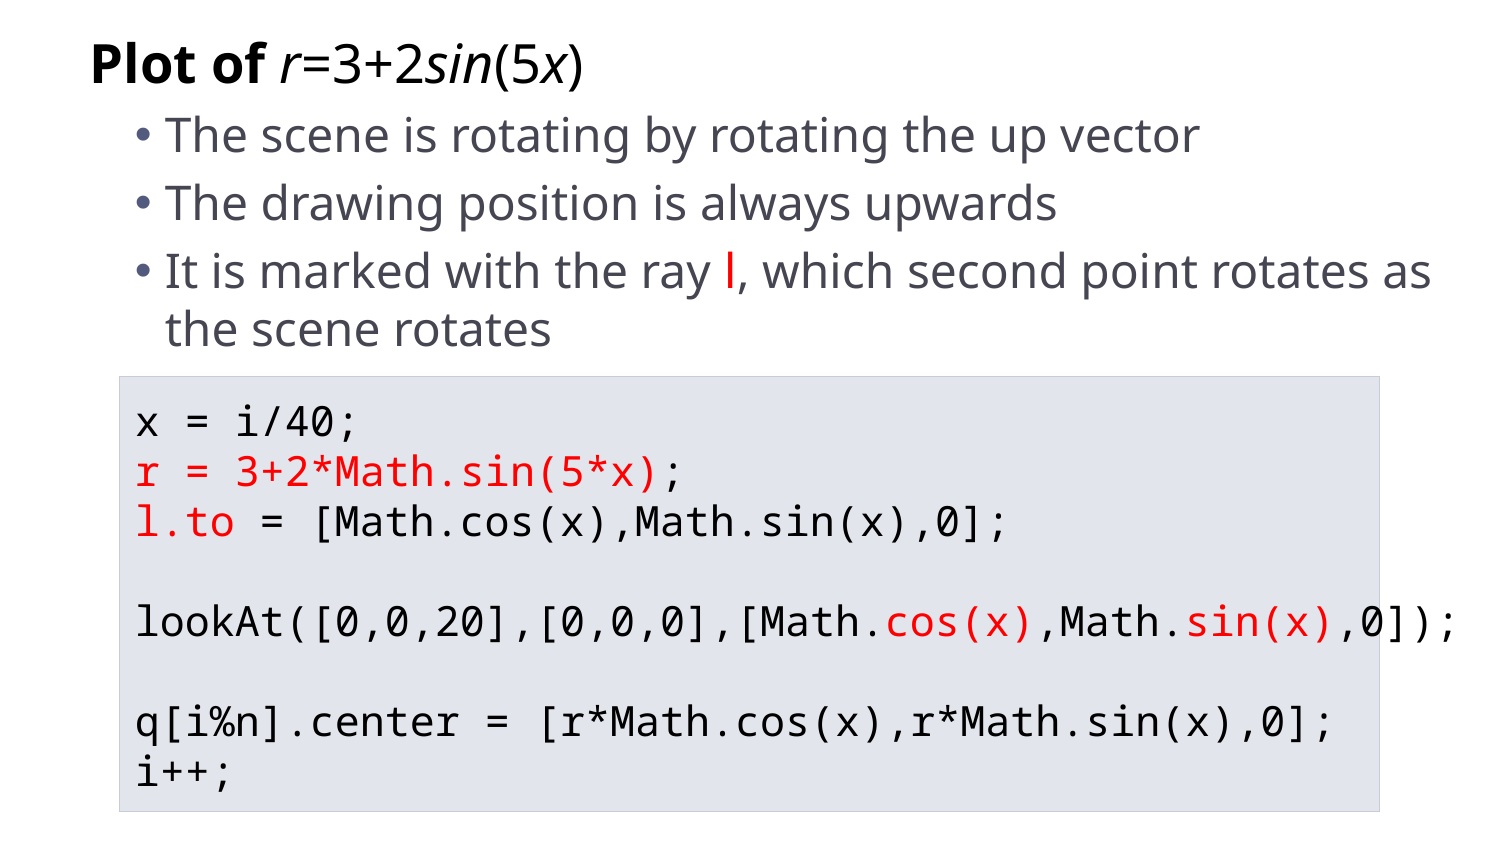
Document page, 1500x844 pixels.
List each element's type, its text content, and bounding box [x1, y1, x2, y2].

list Plot of r=3+2sin(5x) The scene is rotating by rotating the up vector The drawing position is always upwards It is marked with the ray l, which second point rotates as the scene rotates [75, 21, 1475, 835]
text_box x = i/40; r = 3+2*Math.sin(5*x); l.to = [Math.cos(x),Math.sin(x),0]; lookAt([0,0,20],[0,0,0],[Math.cos(x),Math.sin(x),0]); q[i%n].center = [r*Math.cos(x),r*Math.sin(x),0]; i++; [119, 376, 1380, 812]
